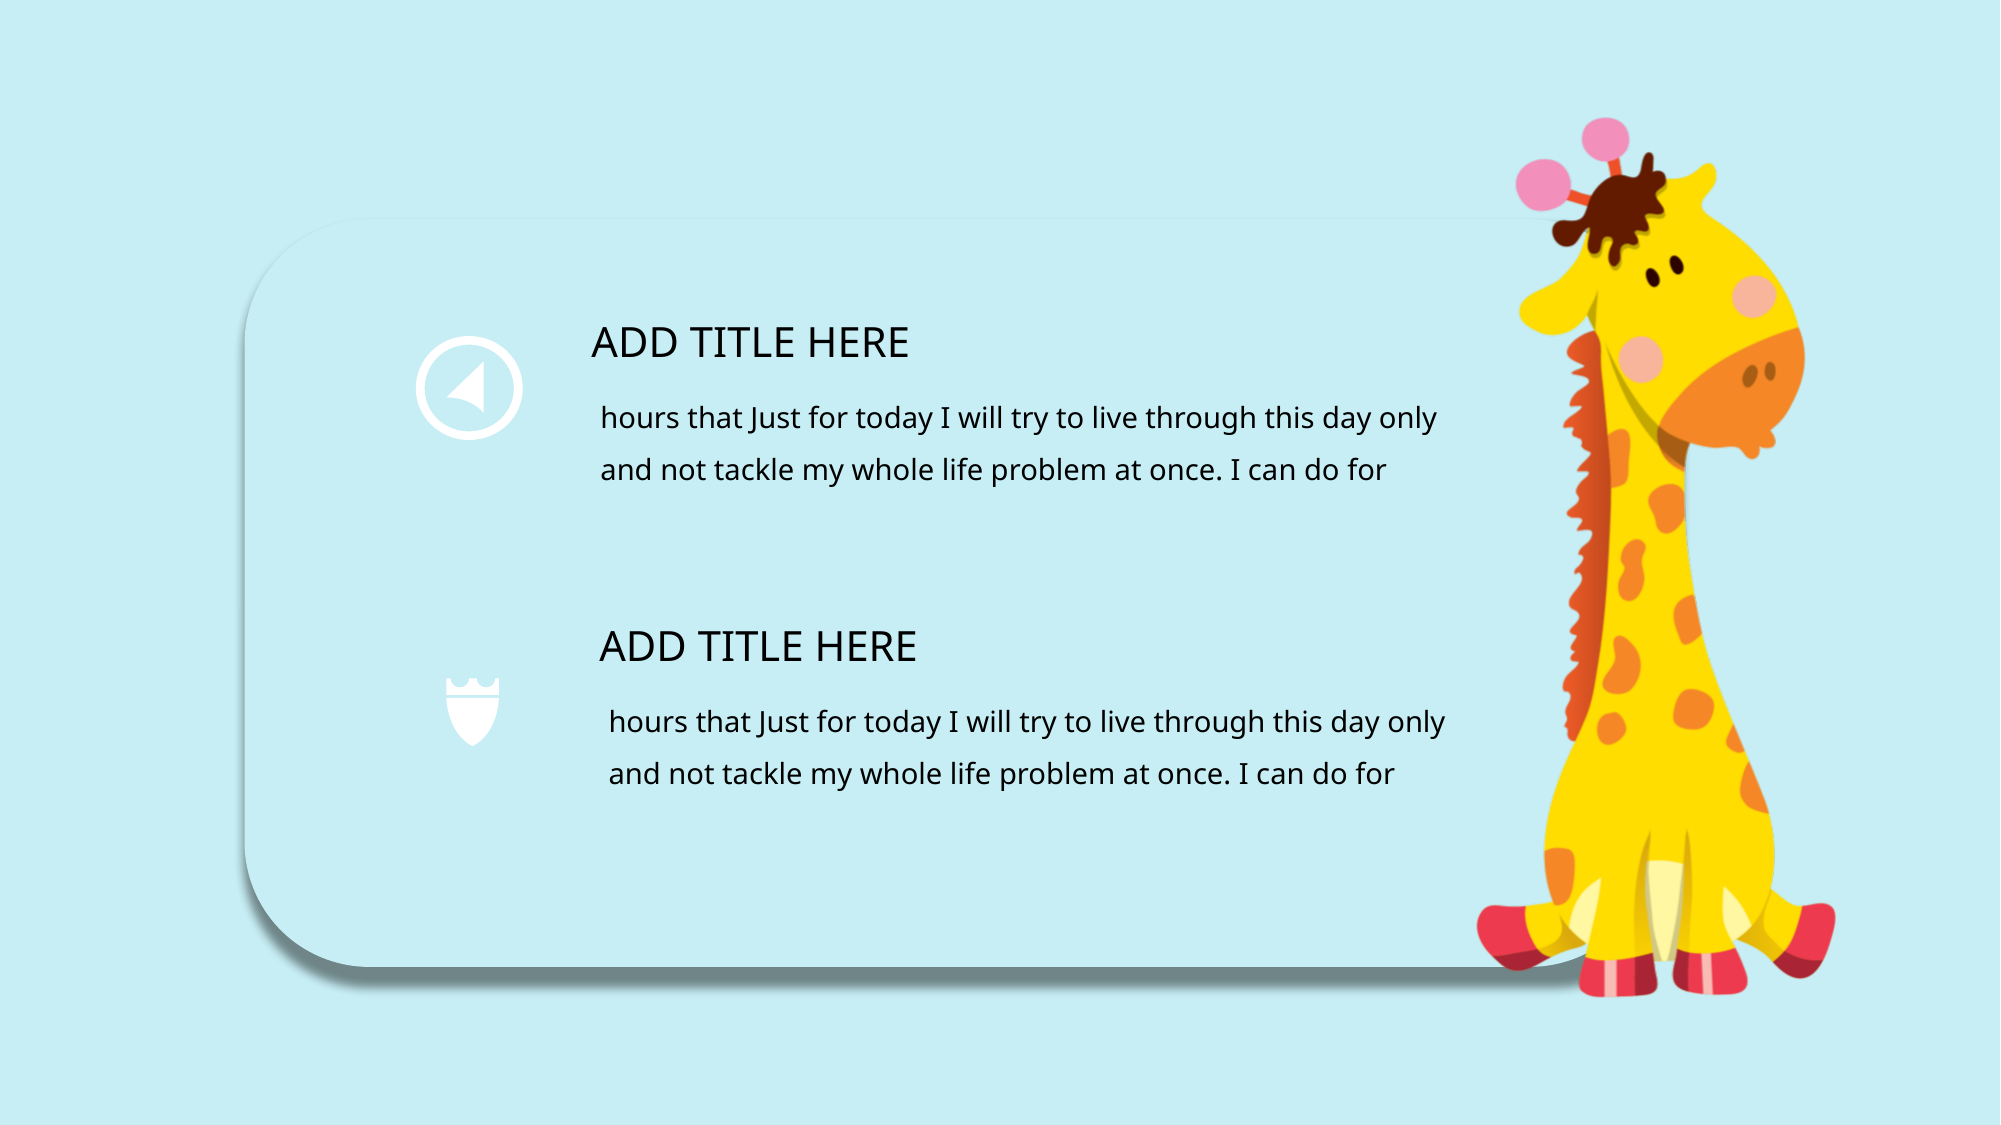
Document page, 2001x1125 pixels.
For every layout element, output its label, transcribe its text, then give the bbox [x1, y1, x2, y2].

picture [1456, 83, 1845, 1016]
text_box ADD TITLE HERE [576, 308, 1120, 374]
text_box [243, 218, 1456, 968]
text_box hours that Just for today I will try to live through this day only and not tackle my whole life problem at once. I can do for [585, 374, 1456, 494]
text_box hours that Just for today I will try to live through this day only and not tackle my whole life problem at once. I can do for [593, 678, 1456, 798]
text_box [415, 335, 523, 440]
text_box ADD TITLE HERE [584, 612, 1128, 678]
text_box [446, 678, 499, 747]
